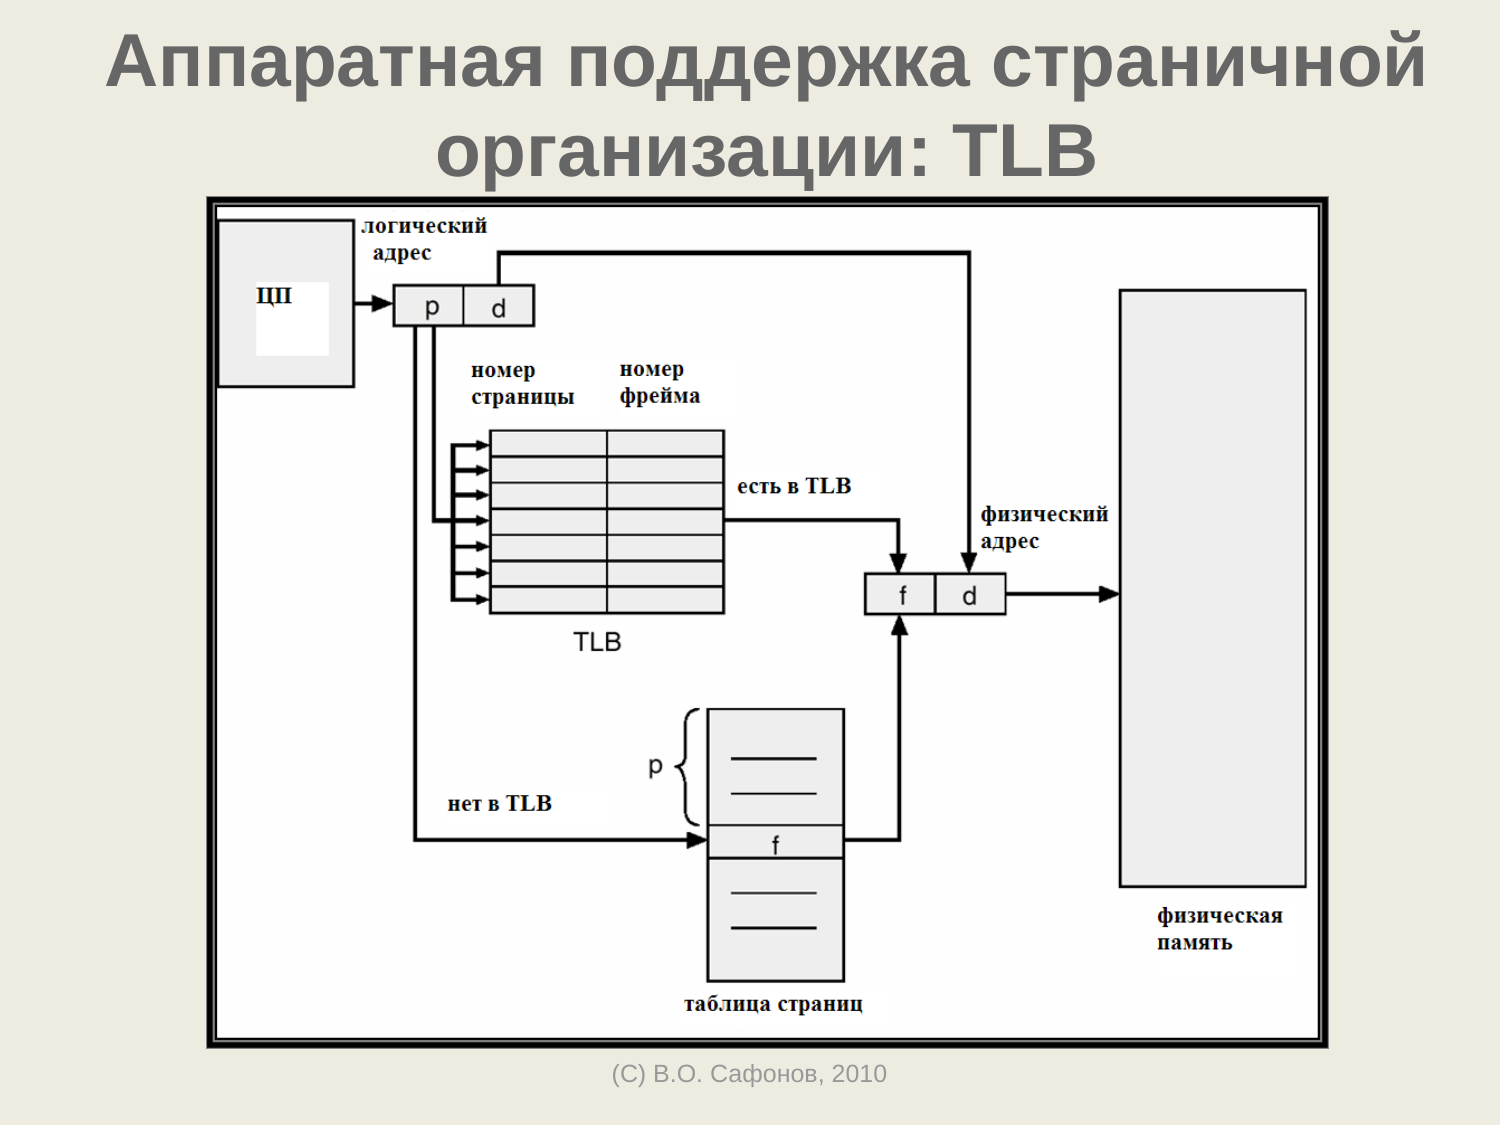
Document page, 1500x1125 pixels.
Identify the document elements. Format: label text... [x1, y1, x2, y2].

footer (C) В.О. Сафонов, 2010 [512, 1049, 988, 1103]
picture [206, 196, 1329, 1049]
title Аппаратная поддержка страничной организации: TLB [74, 30, 1460, 173]
